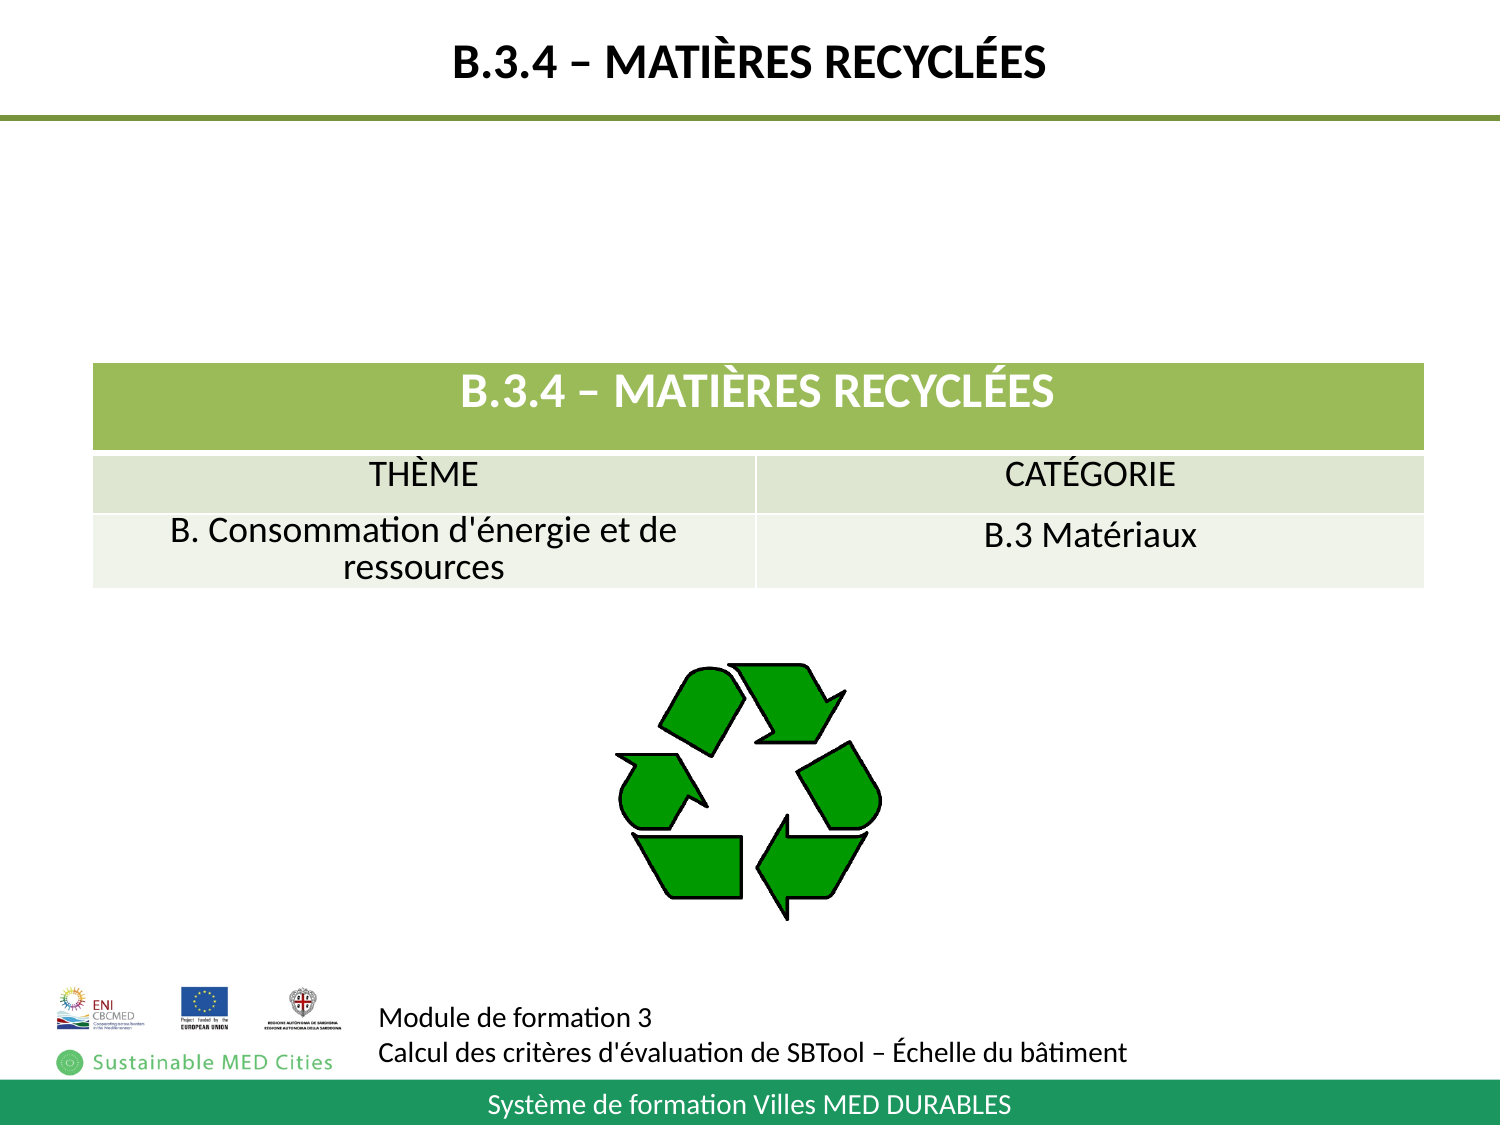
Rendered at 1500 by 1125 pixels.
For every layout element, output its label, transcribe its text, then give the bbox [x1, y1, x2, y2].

table_header B.3.4 – MATIÈRES RECYCLÉES [93, 363, 1424, 450]
table_cell B.3 Matériaux [757, 515, 1424, 588]
title B.3.4 – MATIÈRES RECYCLÉES [0, 0, 1500, 117]
table_cell THÈME [93, 456, 755, 513]
table_cell B. Consommation d'énergie et de ressources [93, 515, 755, 588]
table_cell CATÉGORIE [757, 456, 1424, 513]
picture [611, 658, 889, 922]
list [43, 262, 1425, 944]
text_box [0, 972, 1500, 1125]
